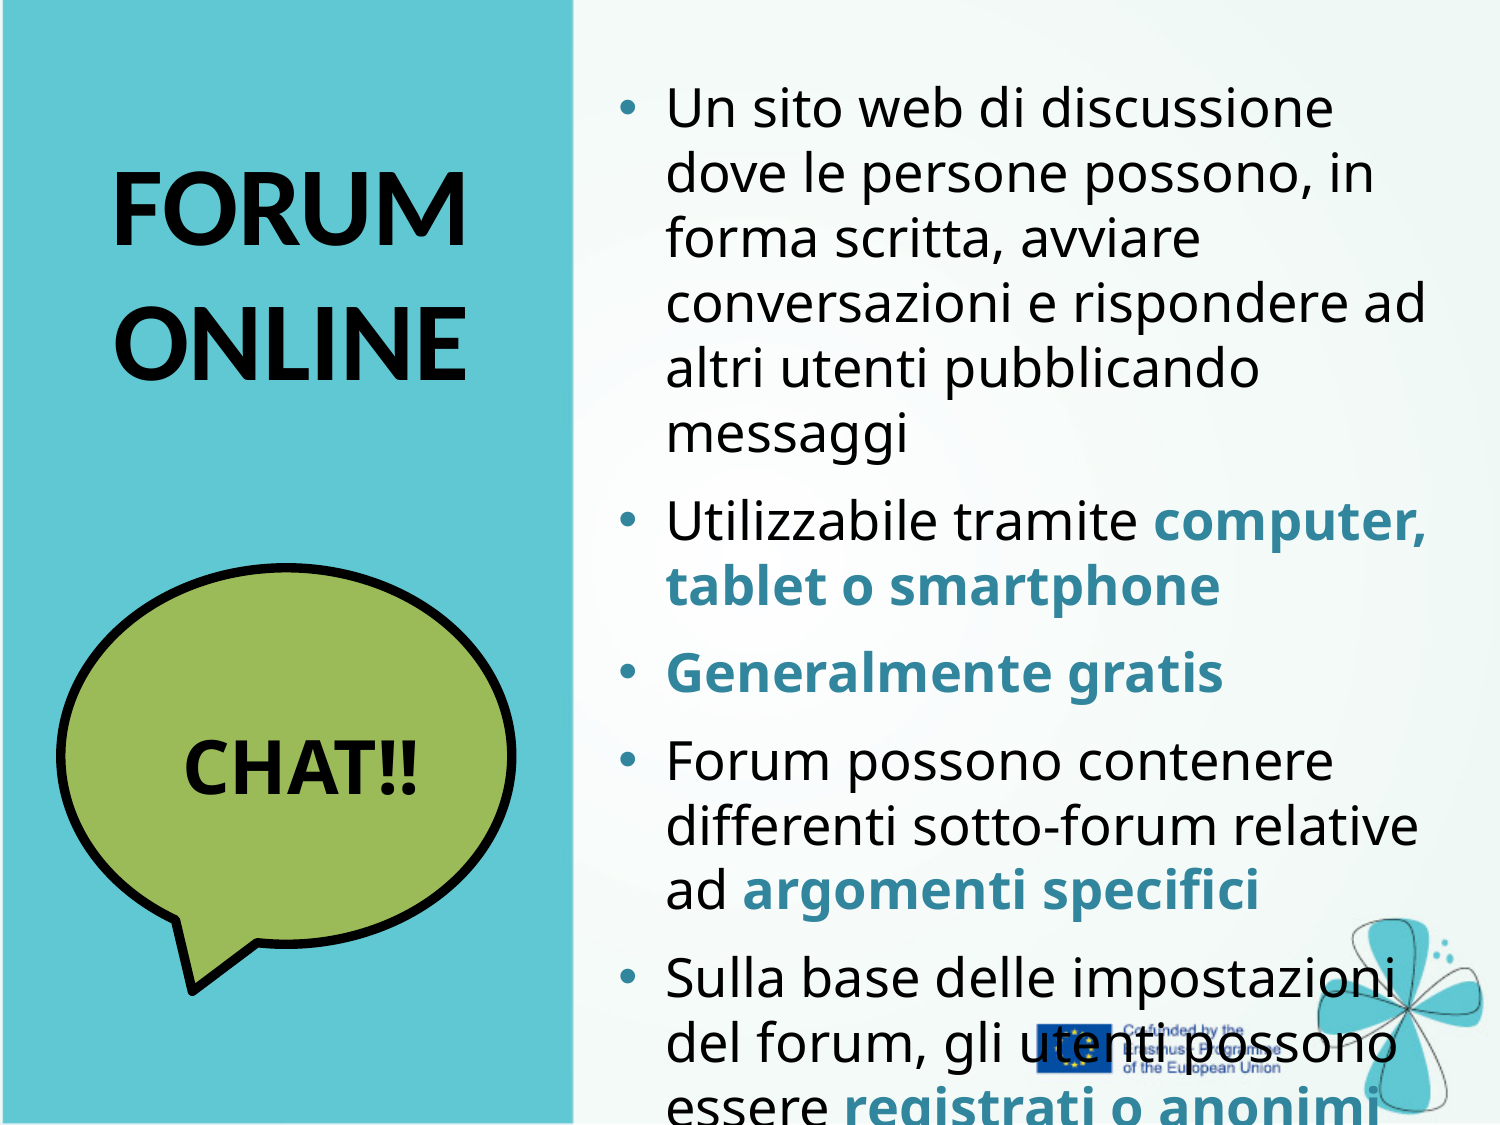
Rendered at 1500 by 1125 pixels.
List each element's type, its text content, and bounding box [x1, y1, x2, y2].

picture [0, 0, 1500, 1125]
text_box Un sito web di discussione dove le persone possono, in forma scritta, avviare conversazioni e rispondere ad altri utenti pubblicando messaggi Utilizzabile tramite computer, tablet o smartphone Generalmente gratis Forum possono contenere differenti sotto-forum relative ad argomenti specifici Sulla base delle impostazioni del forum, gli utenti possono essere registrati o anonimi [603, 66, 1474, 1125]
text_box [58, 565, 514, 994]
text_box FORUM ONLINE [29, 125, 554, 411]
text_box CHAT!! [147, 711, 455, 817]
